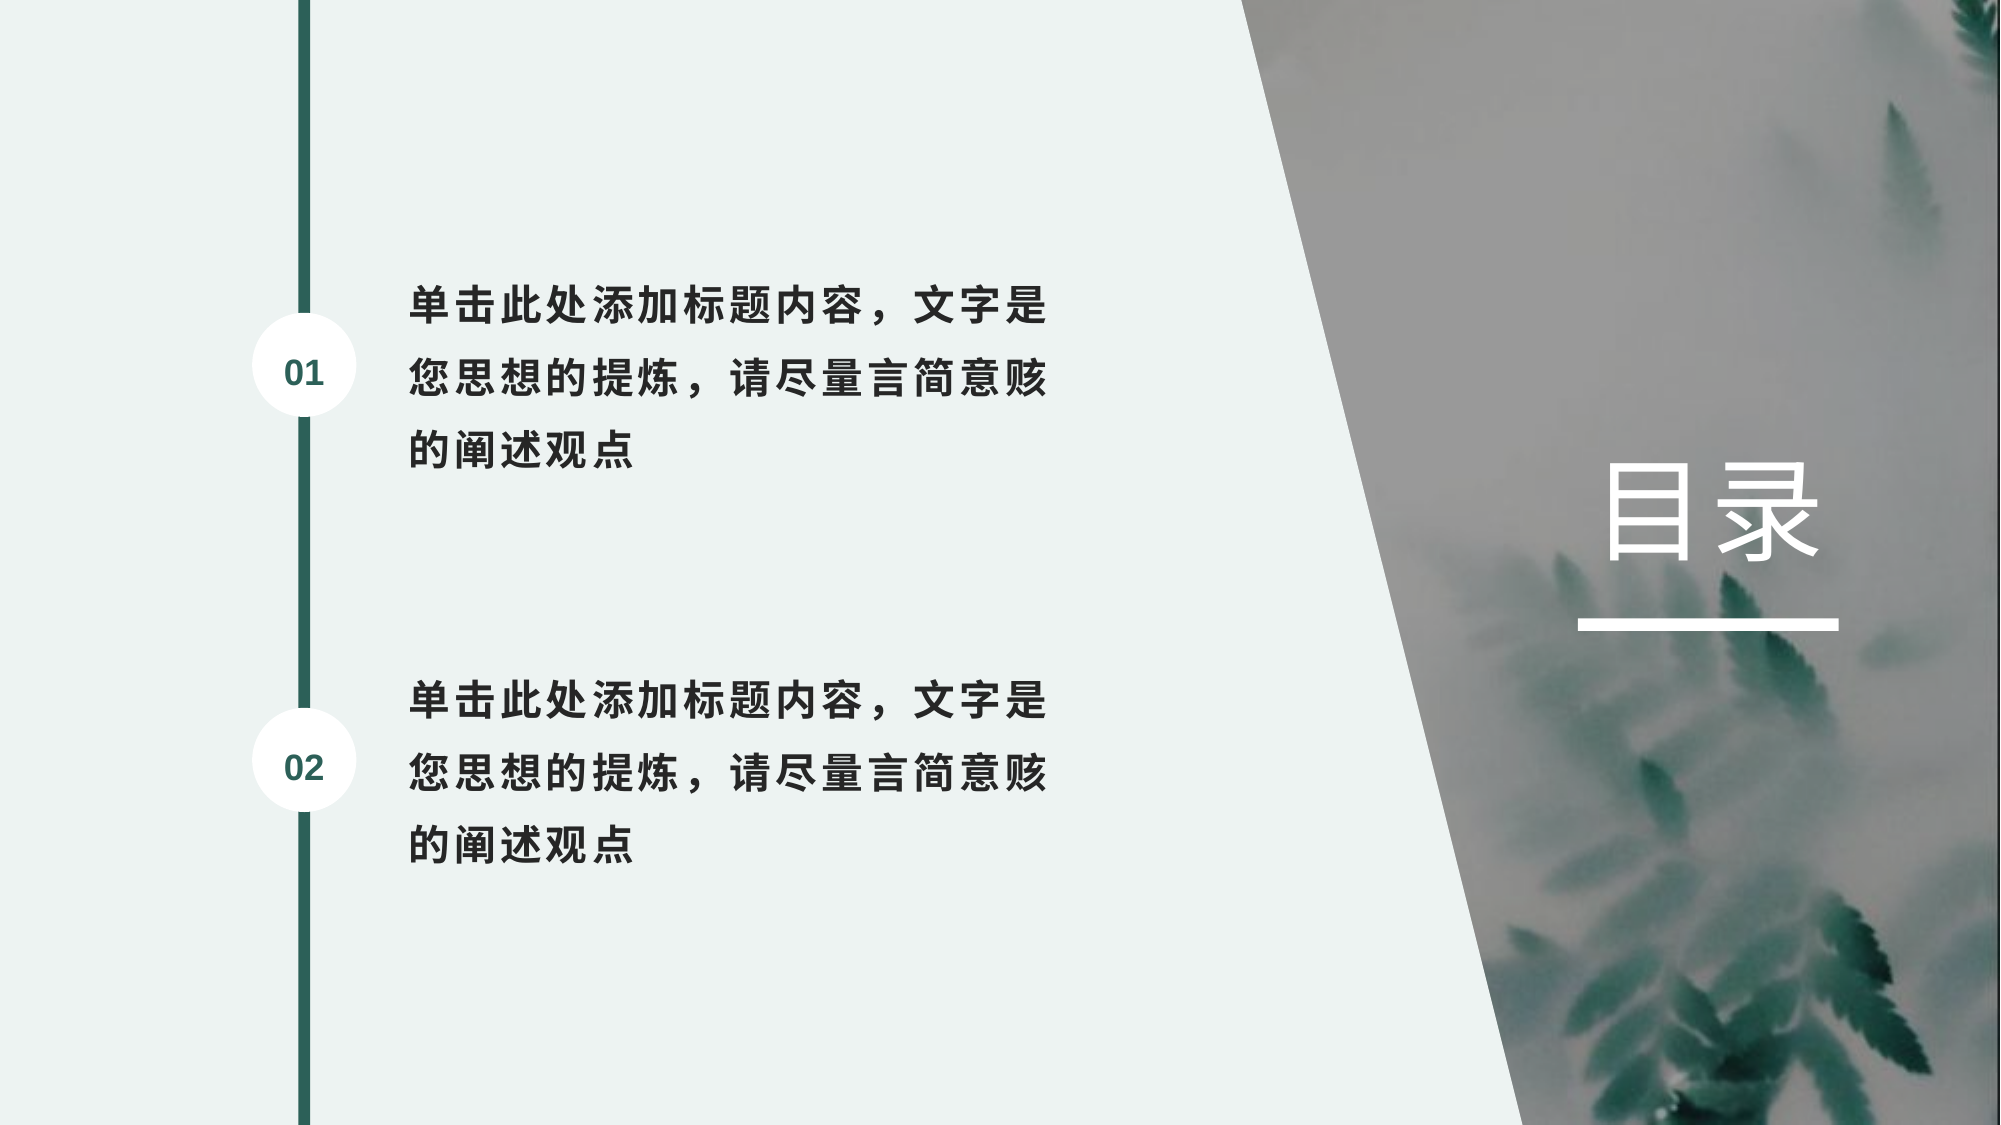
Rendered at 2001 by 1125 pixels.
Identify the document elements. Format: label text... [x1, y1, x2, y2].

text_box [298, 812, 311, 1125]
text_box 01 [252, 312, 357, 417]
text_box 02 [252, 707, 357, 813]
picture [1242, 0, 2000, 1125]
text_box 单击此处添加标题内容，文字是您思想的提炼，请尽量言简意赅的阐述观点 [393, 615, 1082, 905]
text_box 单击此处添加标题内容，文字是您思想的提炼，请尽量言简意赅的阐述观点 [393, 220, 1082, 509]
text_box [1577, 617, 1840, 632]
text_box 目录 [1526, 410, 1891, 593]
text_box [298, 417, 311, 708]
text_box [298, 0, 311, 313]
